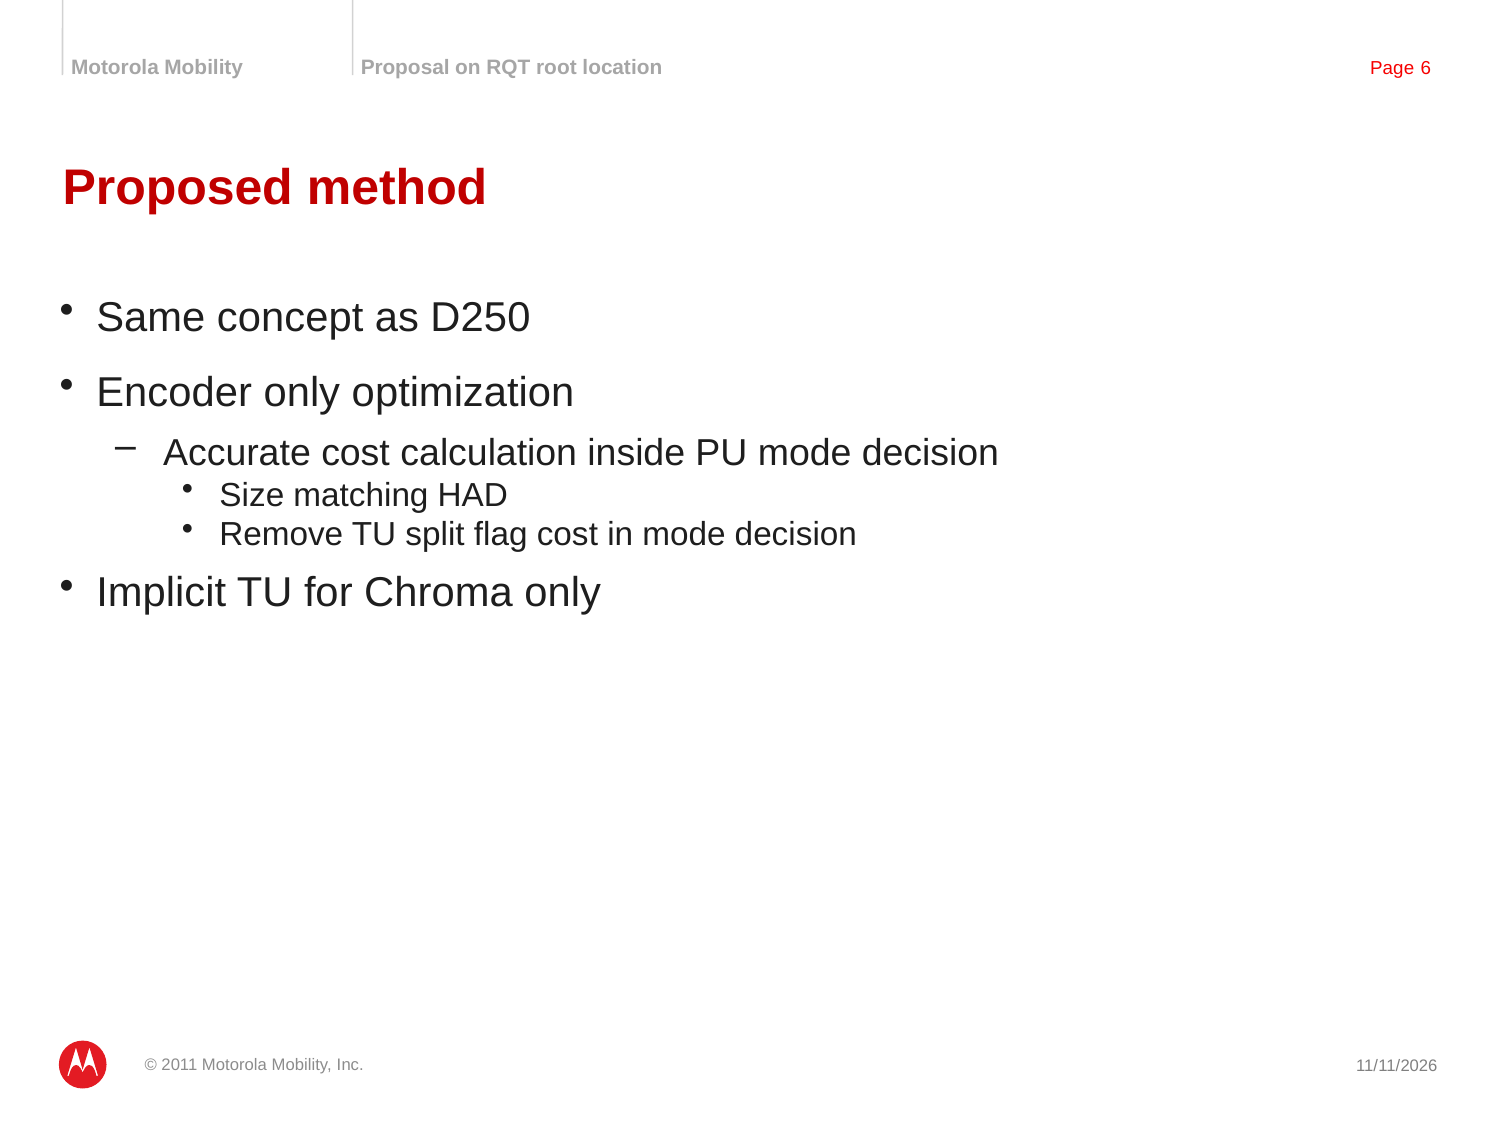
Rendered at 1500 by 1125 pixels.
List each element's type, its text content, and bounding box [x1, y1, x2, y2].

title Proposed method [62, 78, 1439, 215]
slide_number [1347, 1043, 1447, 1087]
footer © 2011 Motorola Mobility, Inc. [129, 1041, 605, 1086]
list Same concept as D250 Encoder only optimization Accurate cost calculation inside PU mode decision Size matching HAD Remove TU split flag cost in mode decision Implicit TU for Chroma only [59, 289, 1436, 936]
